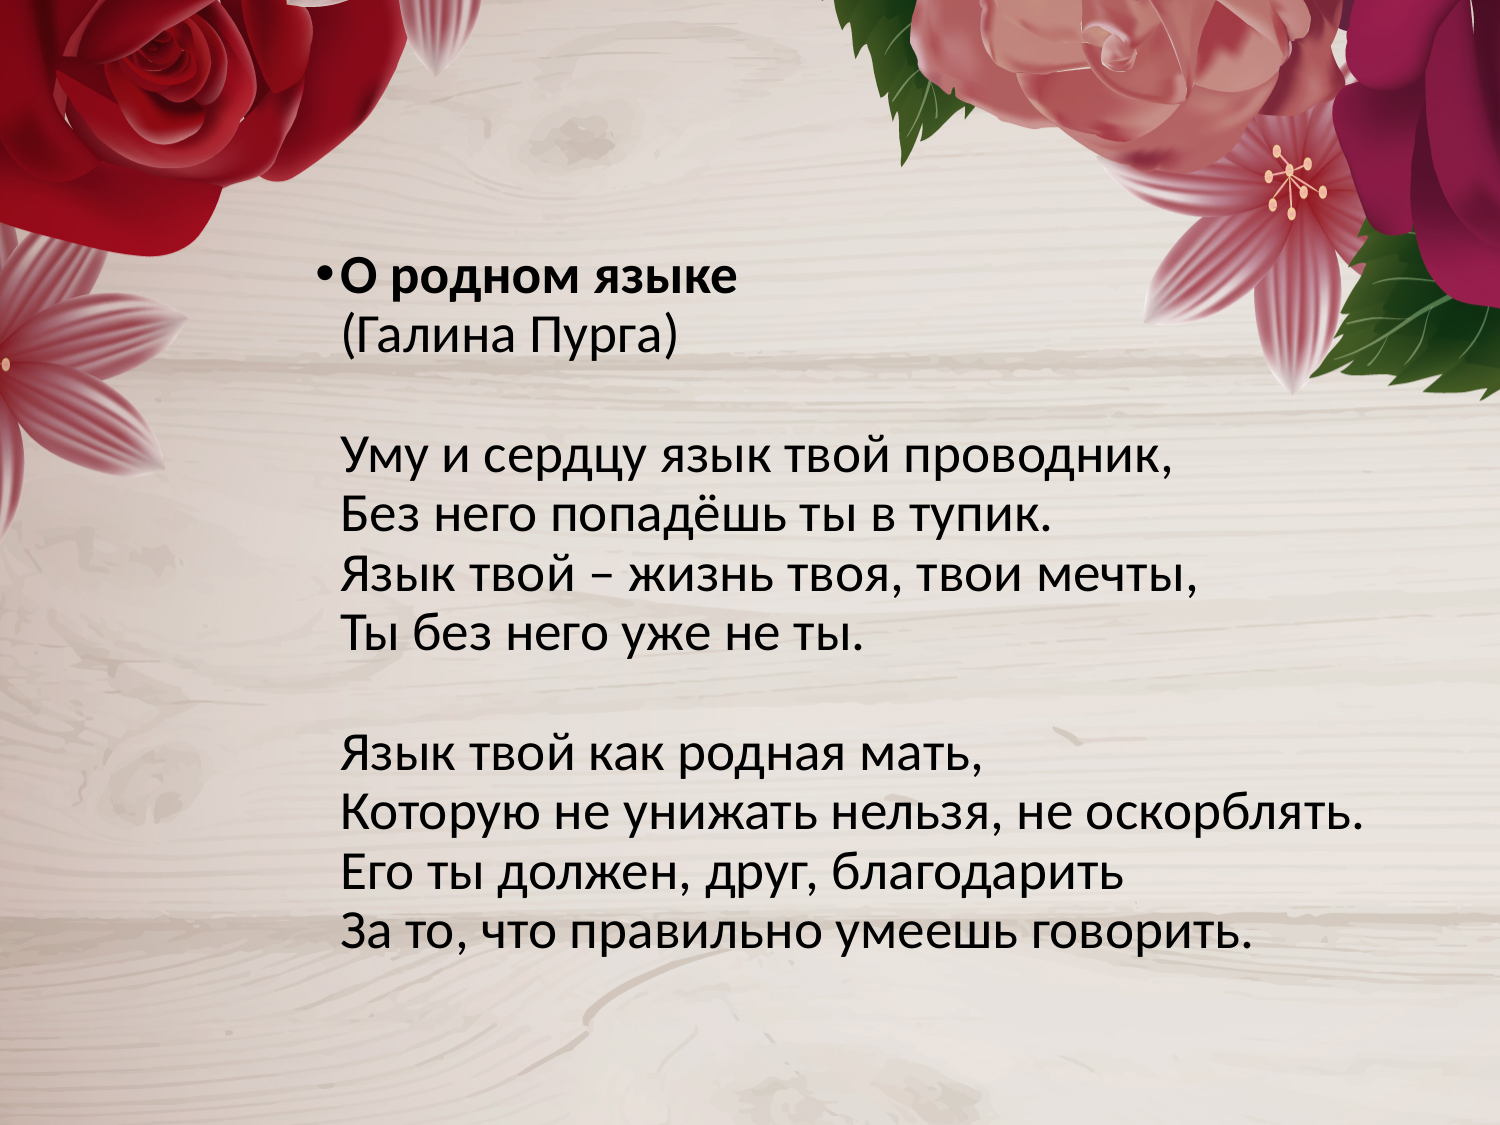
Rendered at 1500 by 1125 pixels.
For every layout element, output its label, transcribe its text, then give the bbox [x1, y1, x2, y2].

title [103, 59, 1397, 198]
picture [0, 0, 1500, 1125]
list О родном языке (Галина Пурга) Уму и сердцу язык твой проводник, Без него попадёшь ты в тупик. Язык твой – жизнь твоя, твои мечты, Ты без него уже не ты. Язык твой как родная мать, Которую не унижать нельзя, не оскорблять. Его ты должен, друг, благодарить За то, что правильно умеешь говорить. [103, 198, 1397, 1072]
